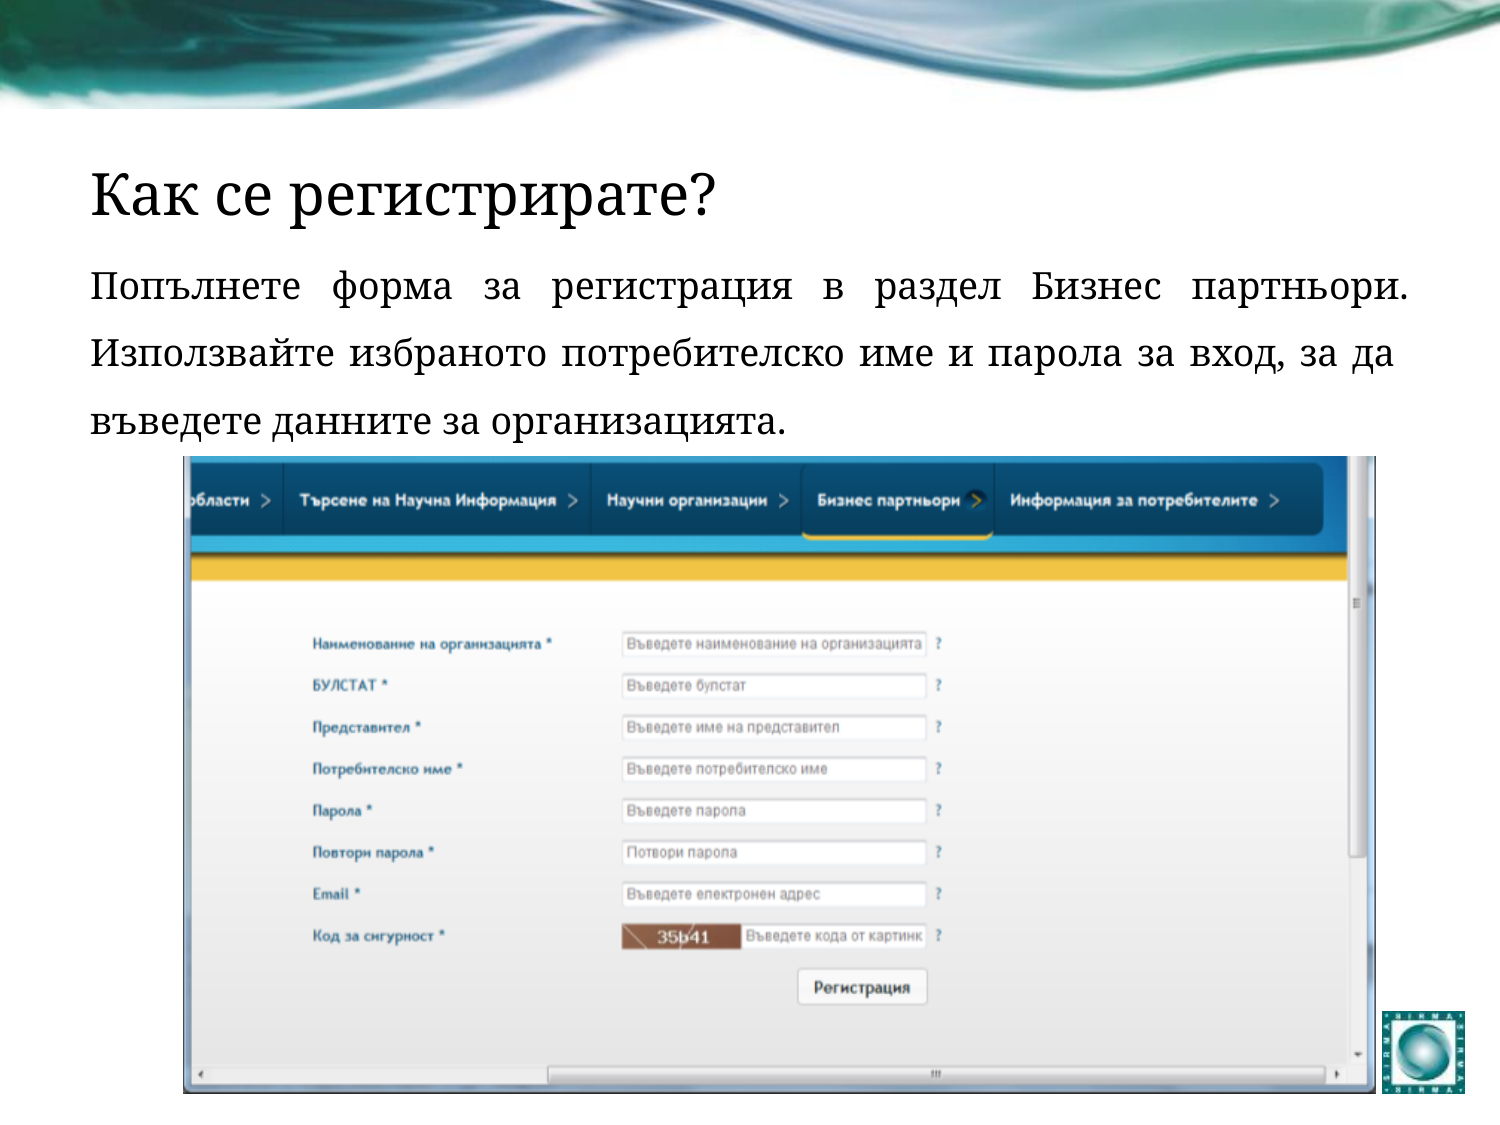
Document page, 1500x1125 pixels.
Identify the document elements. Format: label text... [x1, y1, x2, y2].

picture [1381, 1011, 1465, 1094]
title Как се регистрирате? [75, 149, 1425, 231]
picture [182, 455, 1377, 1094]
picture [0, 0, 1500, 109]
list Попълнете форма за регистрация в раздел Бизнес партньори. Използвайте избраното потребителско име и парола за вход, за да въведете данните за организацията. [75, 231, 1425, 409]
